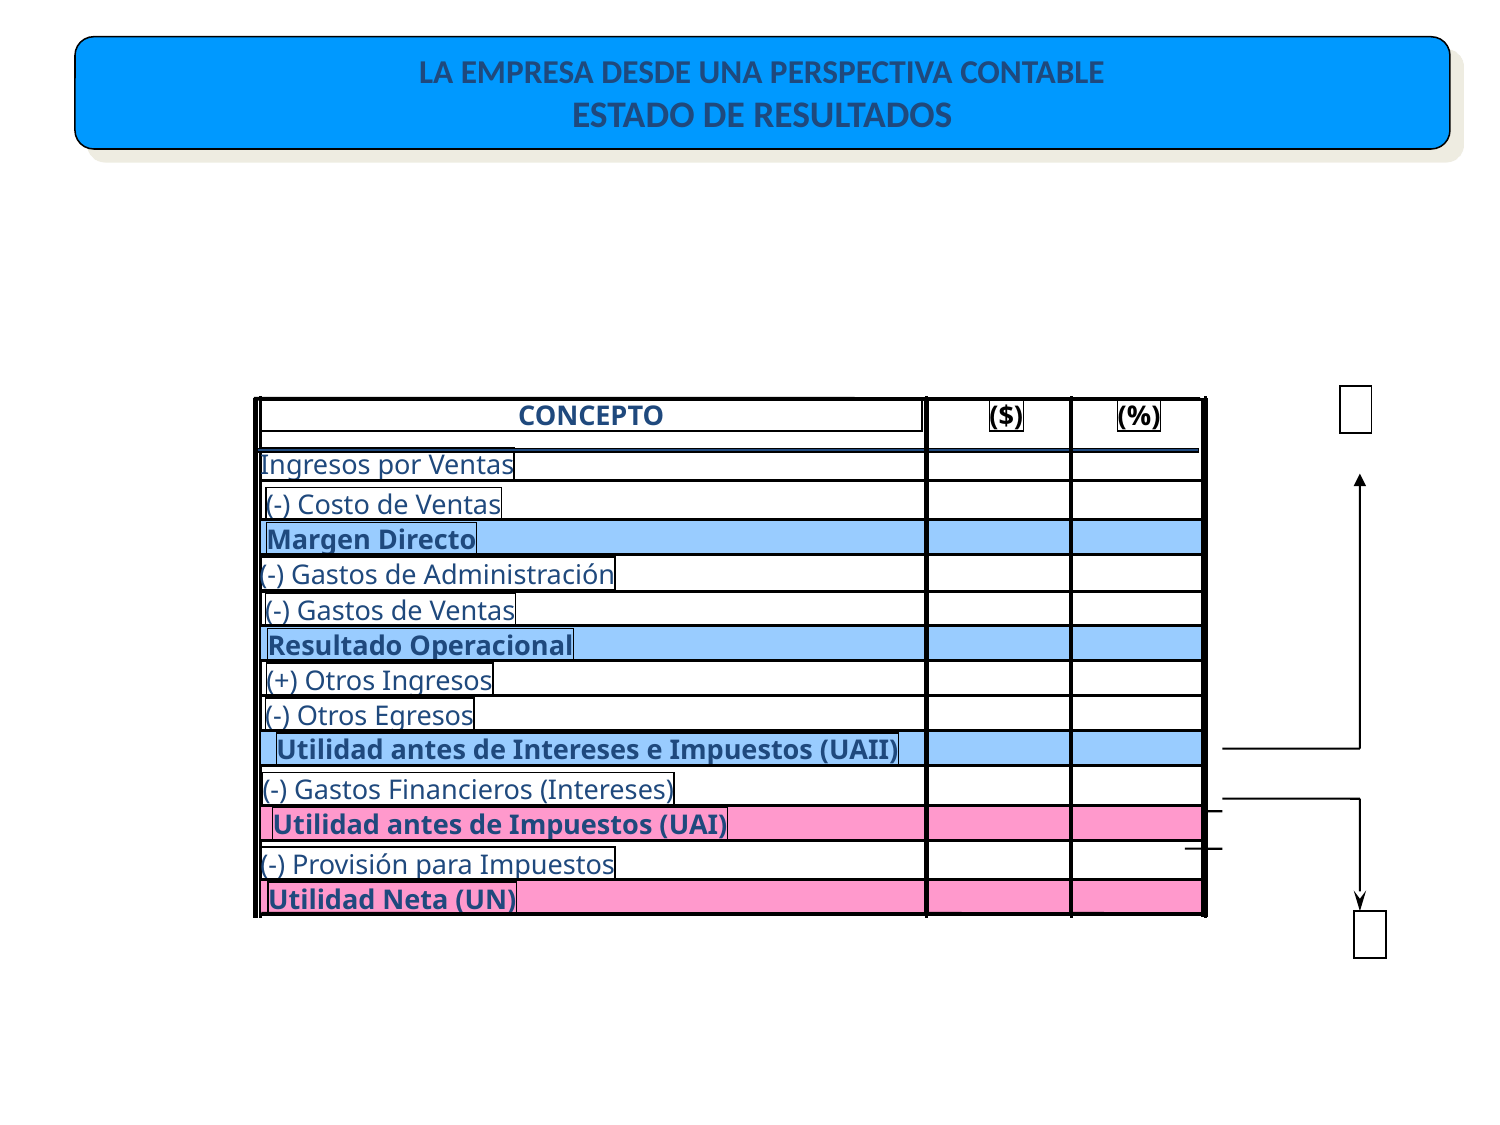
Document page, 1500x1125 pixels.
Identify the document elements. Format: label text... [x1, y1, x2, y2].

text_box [253, 385, 1387, 959]
text_box LA EMPRESA DESDE UNA PERSPECTIVA CONTABLE ESTADO DE RESULTADOS [74, 36, 1450, 149]
